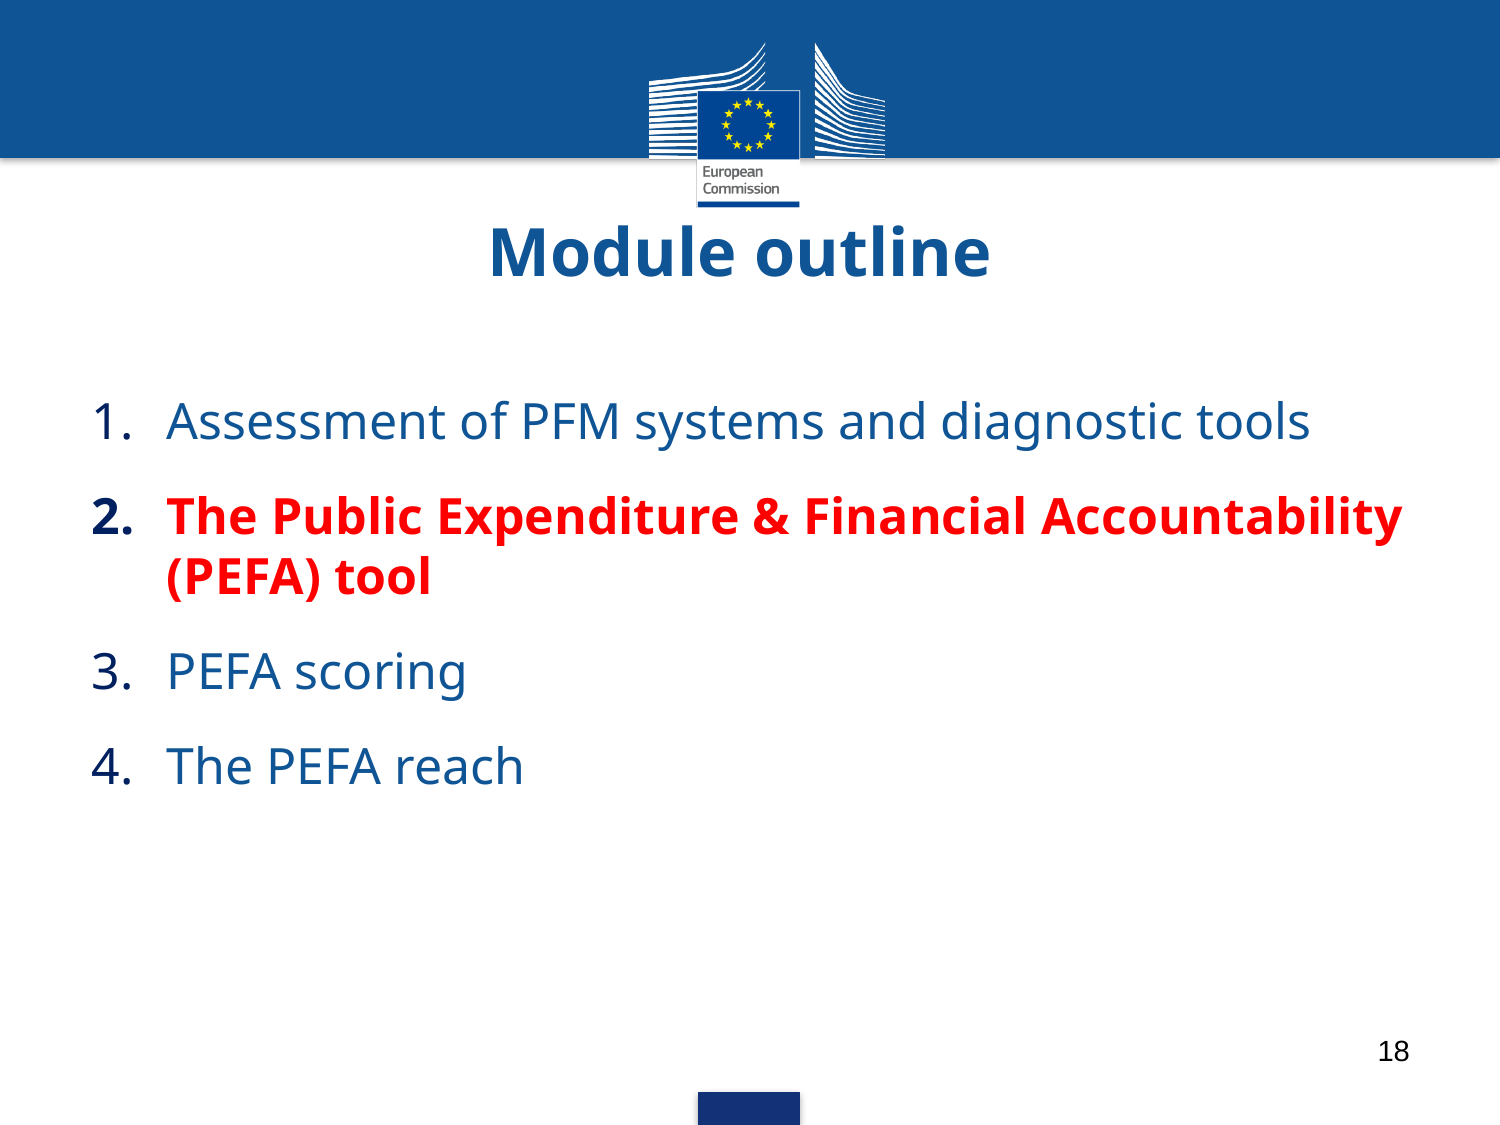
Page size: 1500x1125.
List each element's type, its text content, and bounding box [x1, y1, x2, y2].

list Assessment of PFM systems and diagnostic tools The Public Expenditure & Financial Accountability (PEFA) tool PEFA scoring The PEFA reach [76, 381, 1428, 962]
slide_number 18 [1074, 1024, 1426, 1103]
picture [649, 42, 885, 172]
title Module outline [64, 172, 1416, 327]
